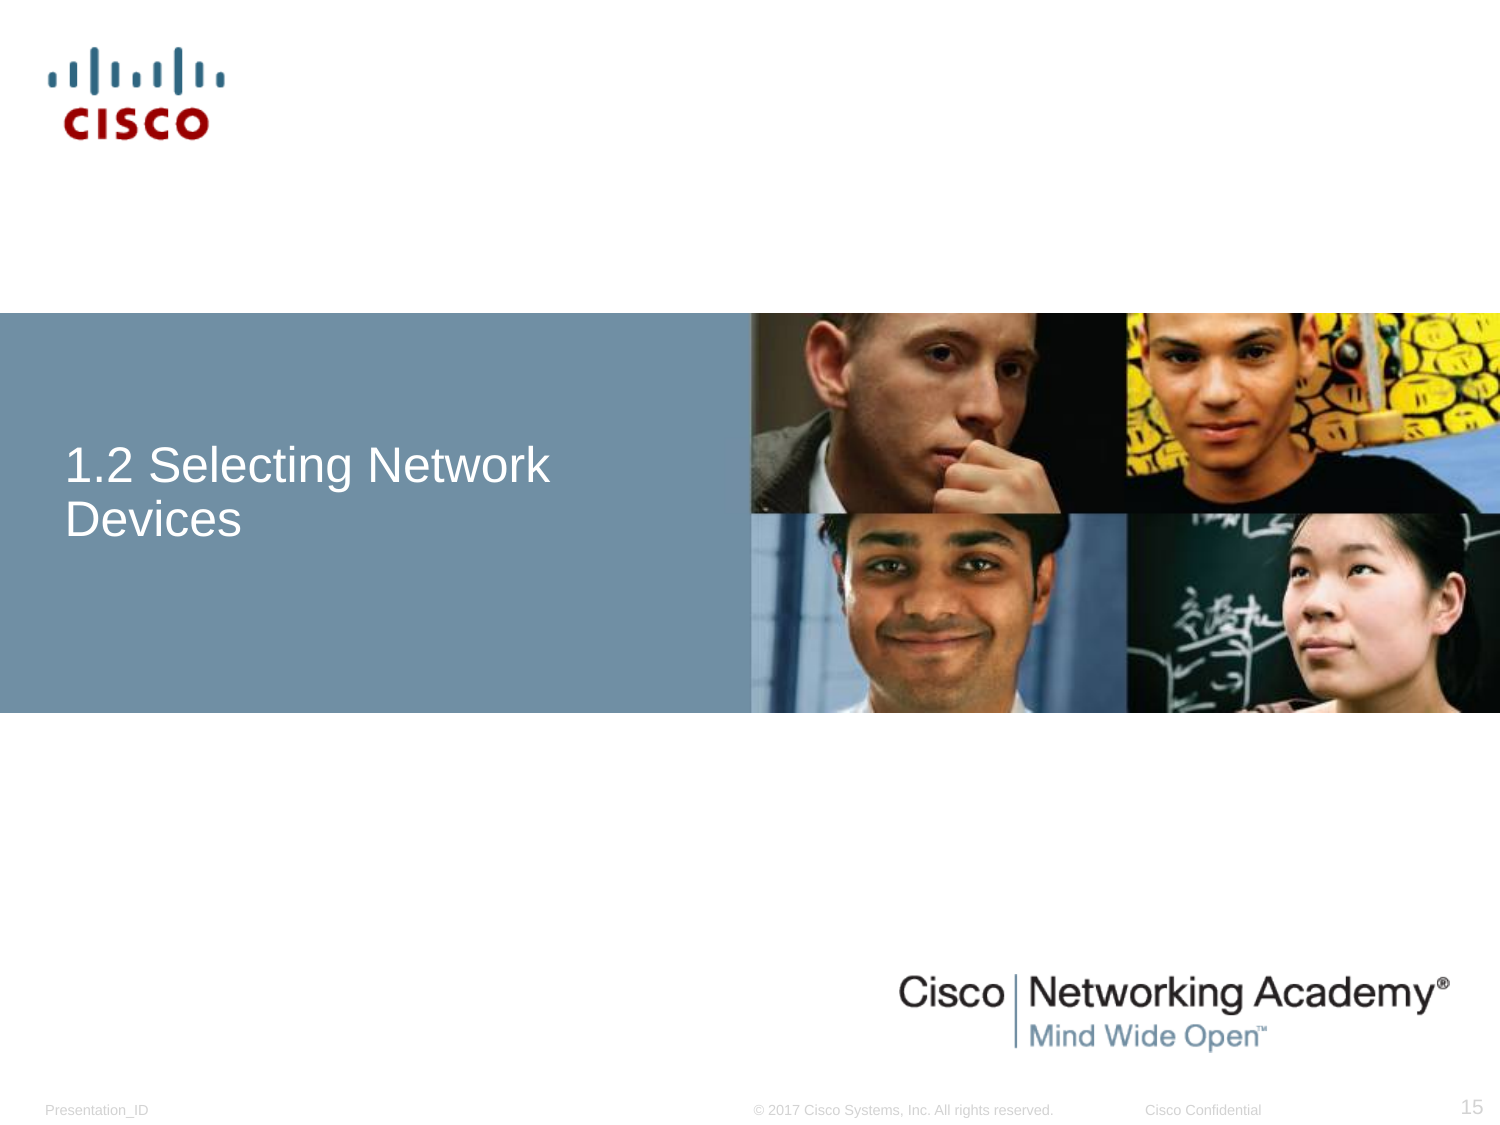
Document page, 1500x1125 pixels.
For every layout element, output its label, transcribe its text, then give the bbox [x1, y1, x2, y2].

picture [0, 313, 1500, 713]
title 1.2 Selecting Network Devices [51, 371, 684, 615]
picture [899, 974, 1450, 1053]
picture [40, 19, 233, 168]
